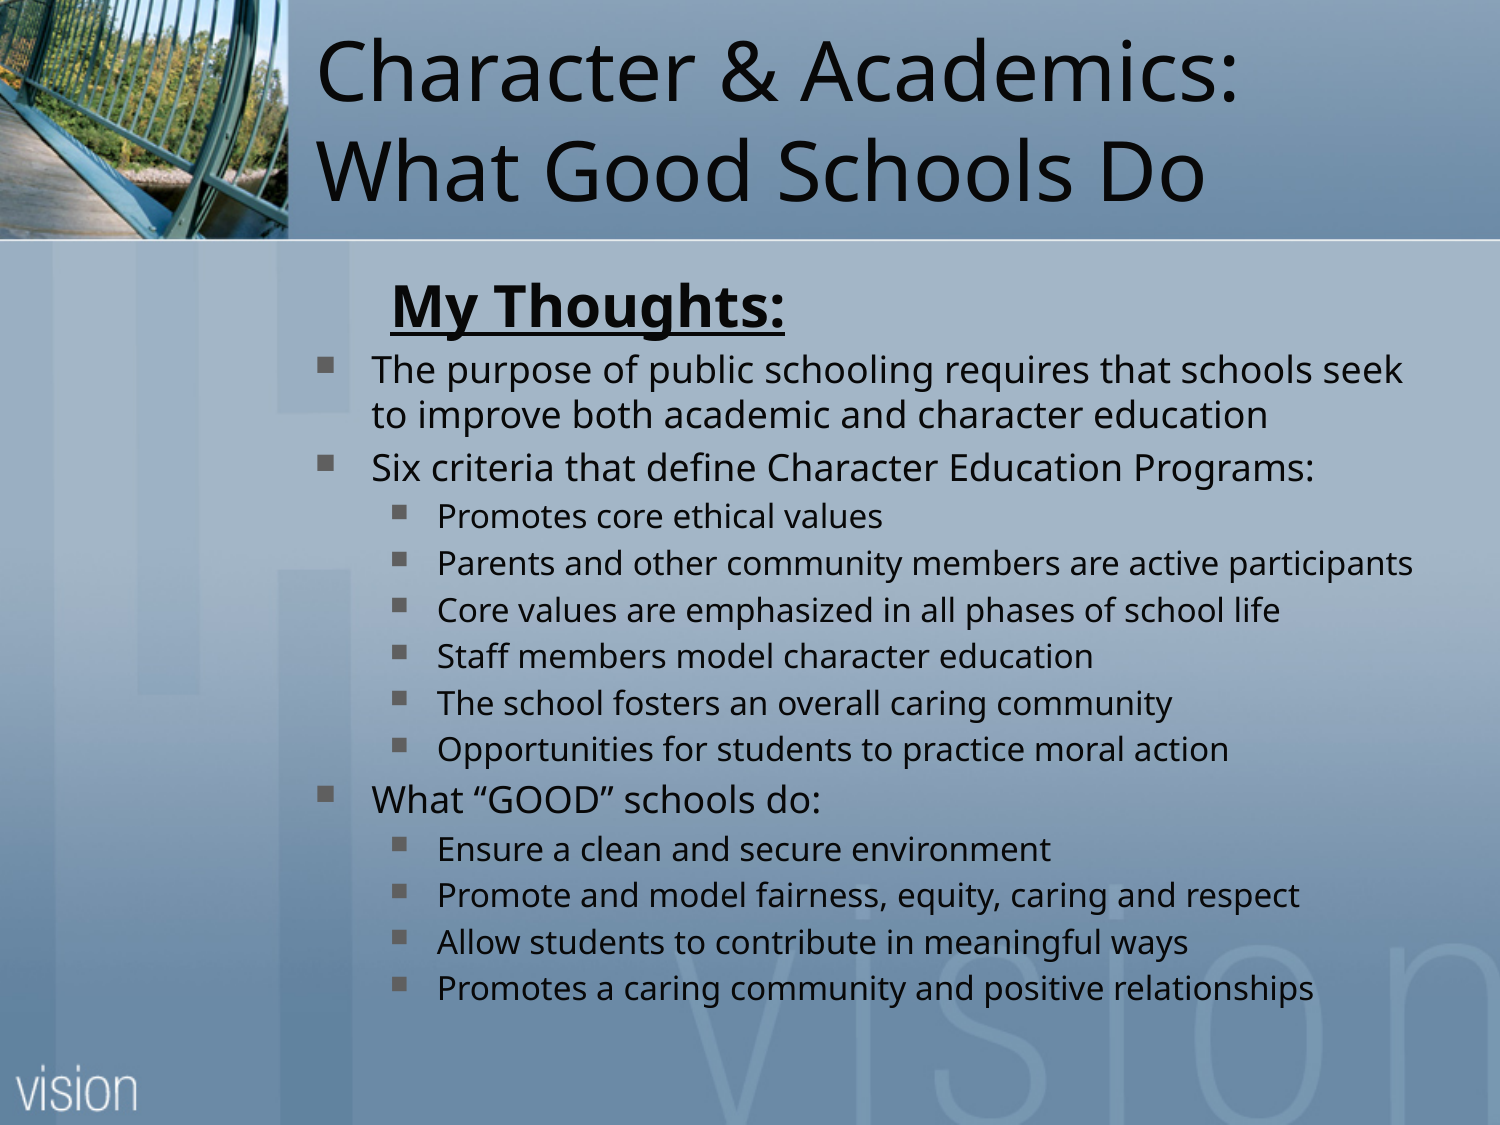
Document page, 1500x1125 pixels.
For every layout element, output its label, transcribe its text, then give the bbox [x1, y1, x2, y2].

list My Thoughts: The purpose of public schooling requires that schools seek to improve both academic and character education Six criteria that define Character Education Programs: Promotes core ethical values Parents and other community members are active participants Core values are emphasized in all phases of school life Staff members model character education The school fosters an overall caring community Opportunities for students to practice moral action What “GOOD” schools do: Ensure a clean and secure environment Promote and model fairness, equity, caring and respect Allow students to contribute in meaningful ways Promotes a caring community and positive relationships [299, 261, 1462, 1095]
title Character & Academics: What Good Schools Do [299, 30, 1462, 207]
picture [0, 0, 1500, 1125]
